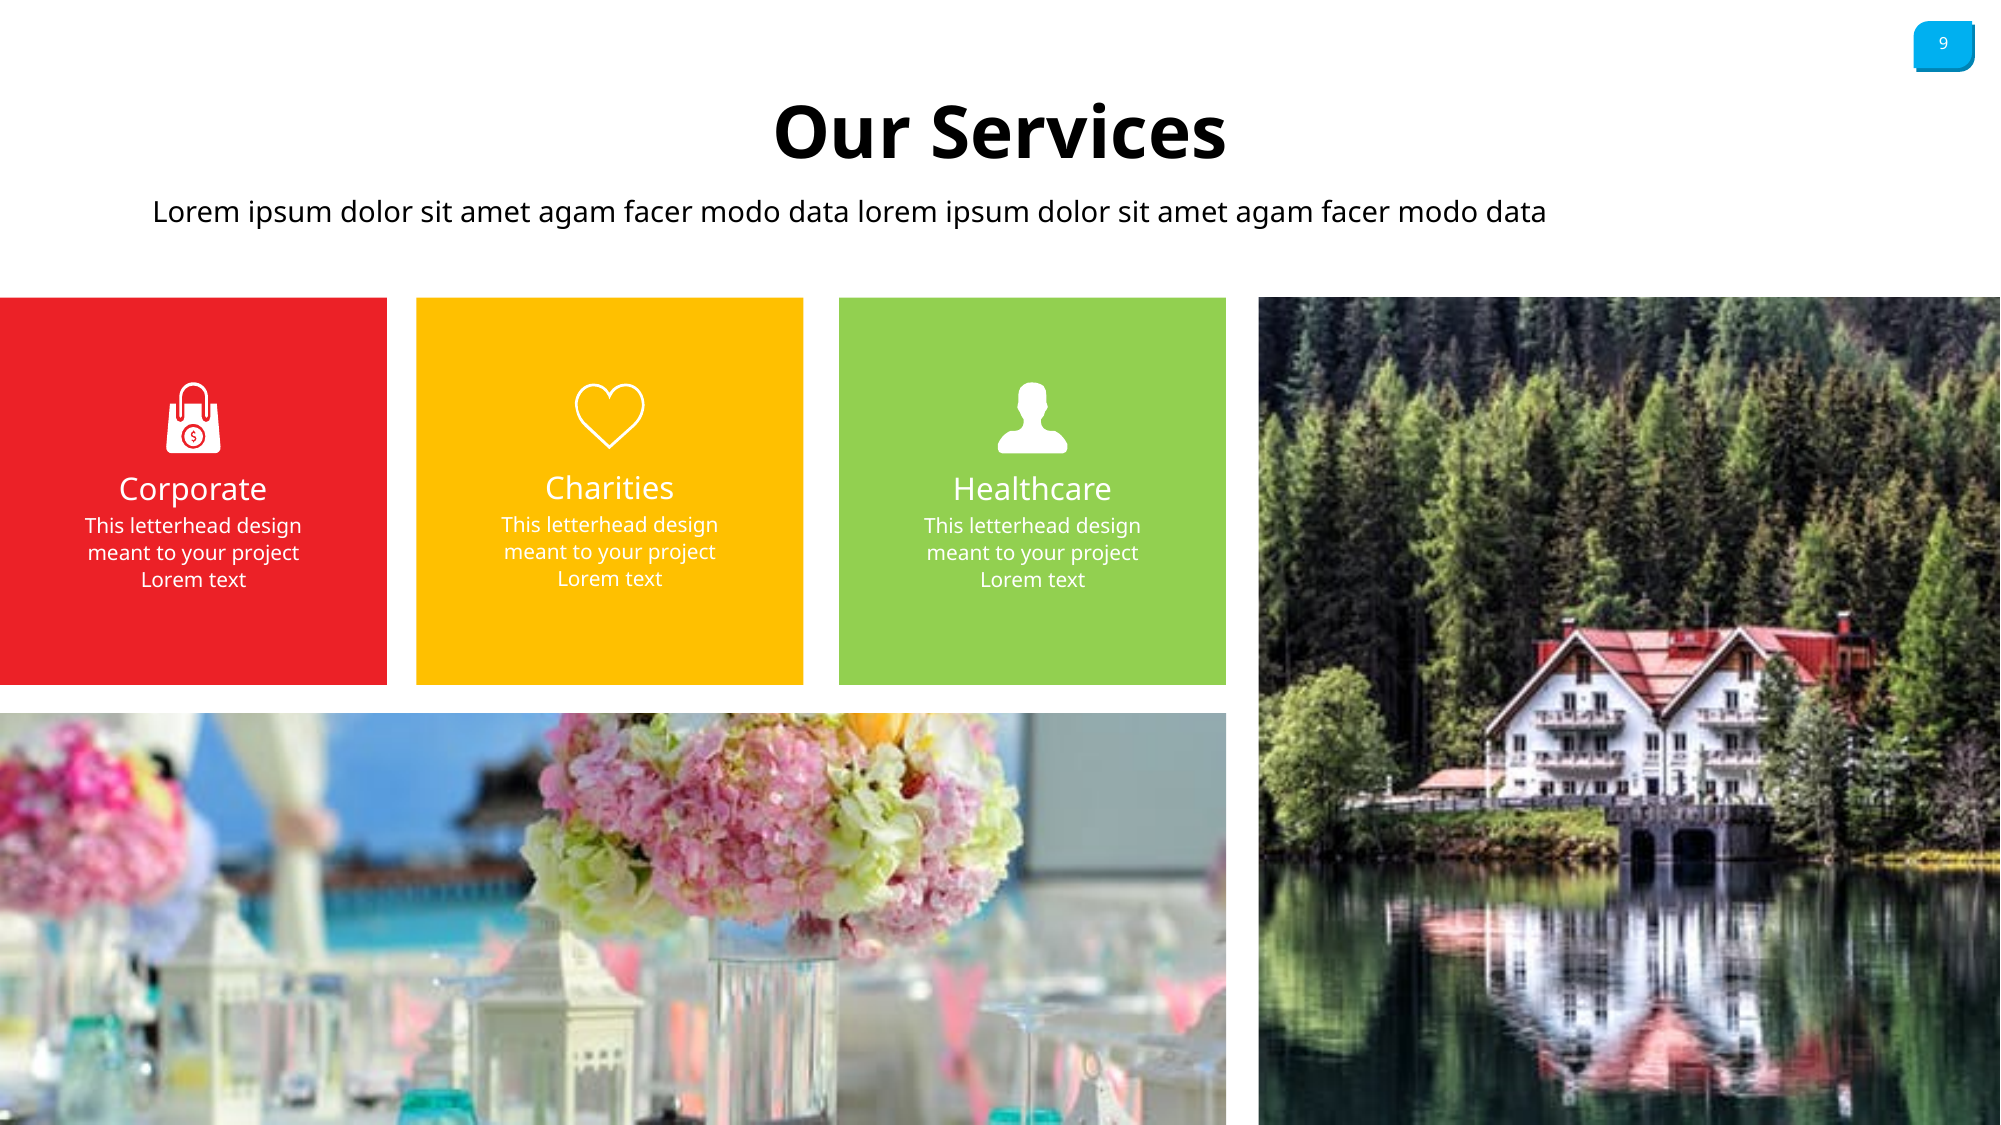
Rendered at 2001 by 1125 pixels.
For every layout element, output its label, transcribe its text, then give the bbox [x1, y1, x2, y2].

subtitle Lorem ipsum dolor sit amet agam facer modo data lorem ipsum dolor sit amet agam facer modo data [137, 186, 1863, 227]
title Our Services [137, 78, 1863, 186]
text_box [0, 297, 387, 685]
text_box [481, 383, 739, 599]
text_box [901, 382, 1164, 601]
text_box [64, 382, 323, 601]
text_box [839, 297, 1226, 685]
picture [0, 713, 1227, 1125]
text_box [416, 297, 804, 685]
picture [1258, 297, 2000, 1125]
